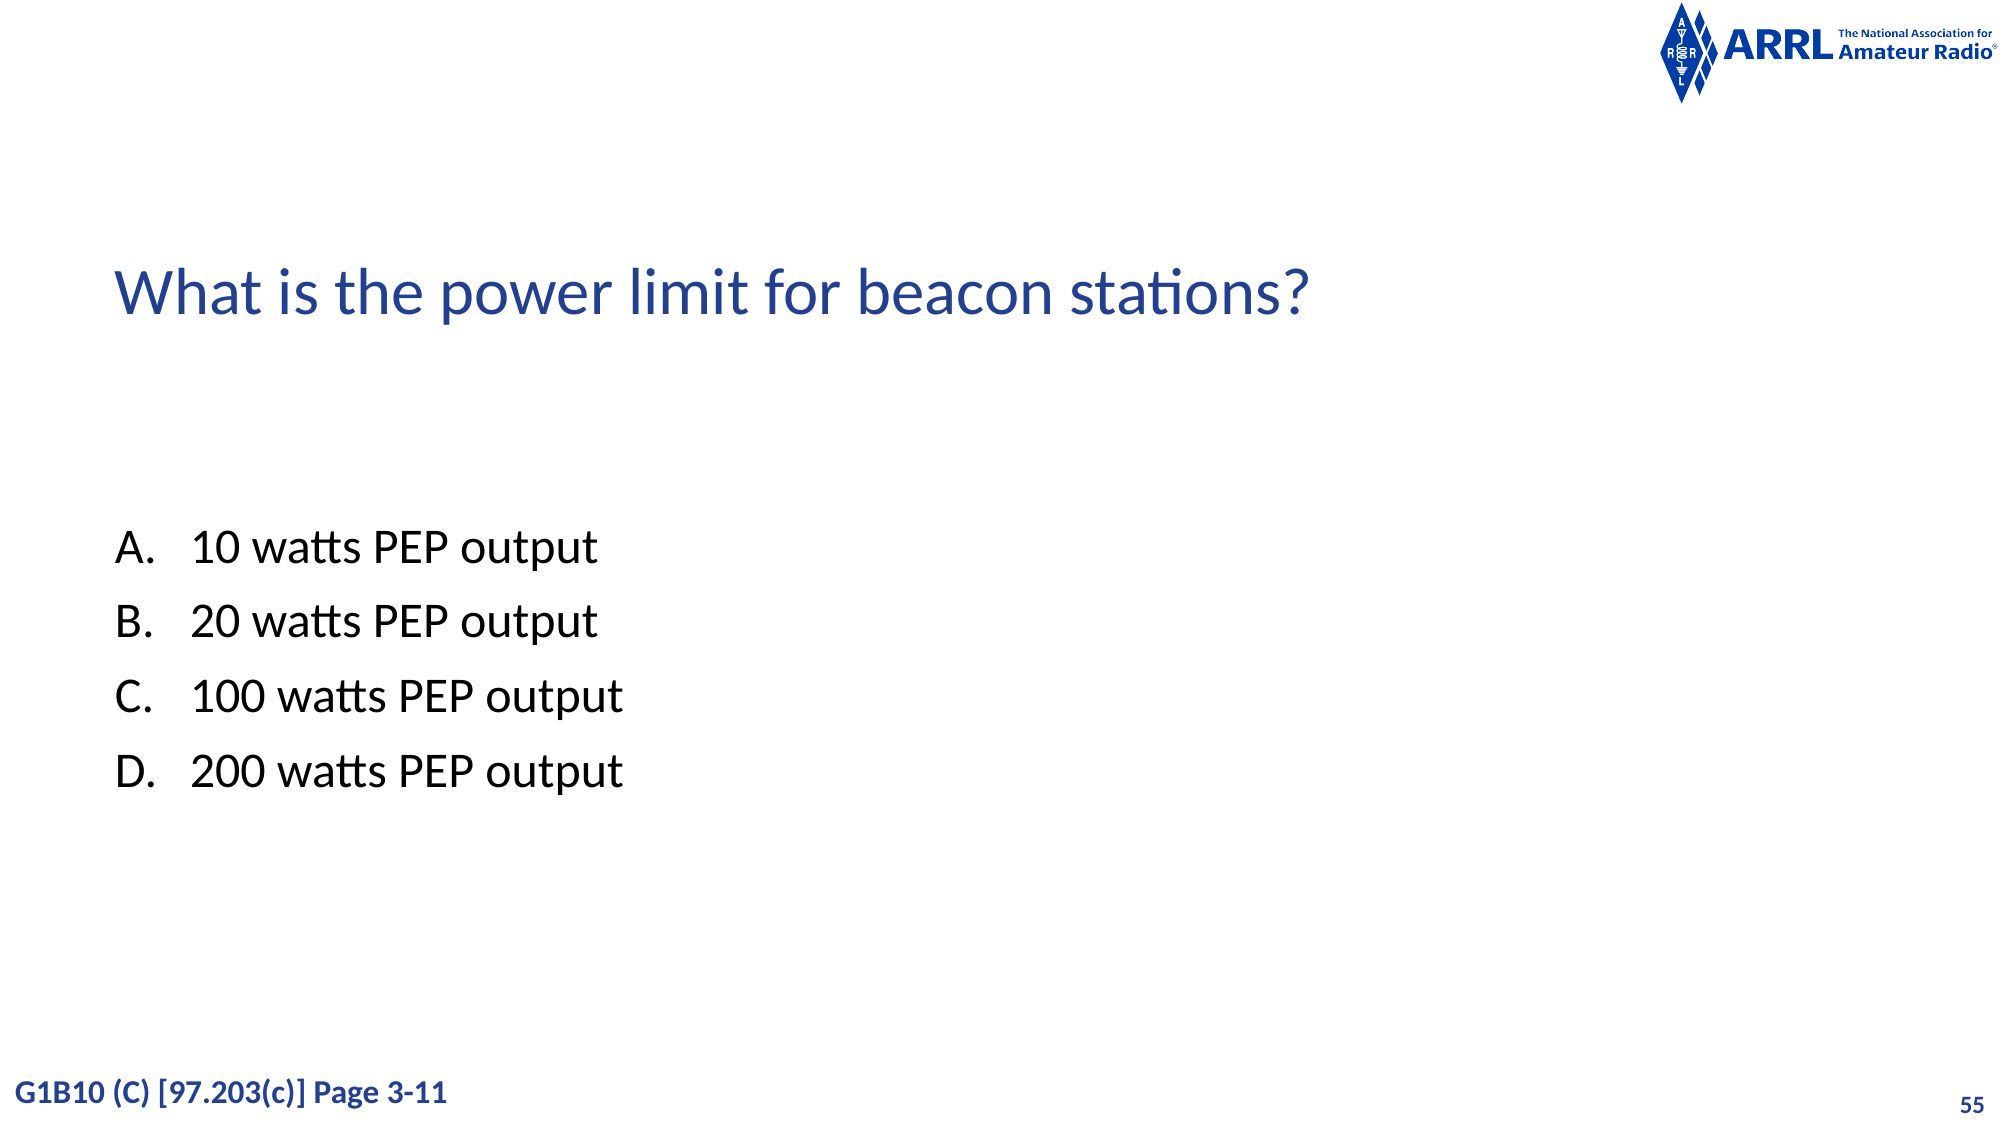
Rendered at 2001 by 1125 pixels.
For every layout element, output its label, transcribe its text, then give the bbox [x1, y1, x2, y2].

list 10 watts PEP output 20 watts PEP output 100 watts PEP output 200 watts PEP output [99, 512, 1900, 1005]
title What is the power limit for beacon stations? [99, 249, 1900, 388]
text_box 55 [1899, 1081, 2000, 1125]
text_box G1B10 (C) [97.203(c)] Page 3-11 [0, 1062, 1313, 1118]
picture [1658, 0, 1999, 106]
